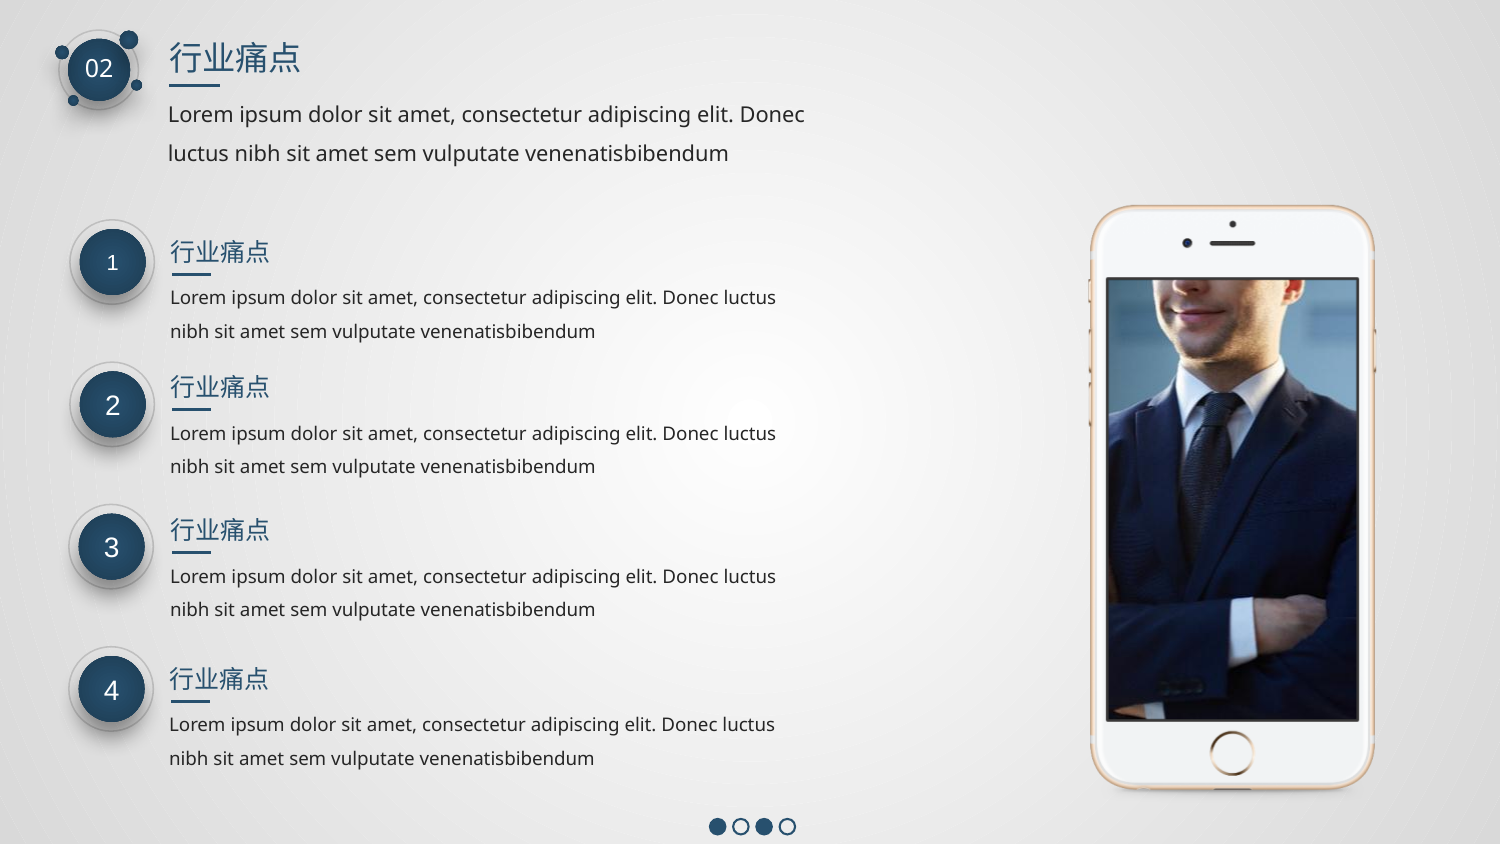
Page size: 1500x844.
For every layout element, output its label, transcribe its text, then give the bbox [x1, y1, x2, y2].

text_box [69, 362, 155, 447]
text_box Lorem ipsum dolor sit amet, consectetur adipiscing elit. Donec luctus nibh sit amet sem vulputate venenatisbibendum [155, 267, 826, 350]
text_box Lorem ipsum dolor sit amet, consectetur adipiscing elit. Donec luctus nibh sit amet sem vulputate venenatisbibendum [153, 79, 825, 174]
text_box 行业痛点 [156, 229, 441, 274]
text_box 行业痛点 [154, 30, 318, 79]
text_box 02 [70, 45, 129, 91]
text_box Lorem ipsum dolor sit amet, consectetur adipiscing elit. Donec luctus nibh sit amet sem vulputate venenatisbibendum [154, 694, 825, 777]
text_box Lorem ipsum dolor sit amet, consectetur adipiscing elit. Donec luctus nibh sit amet sem vulputate venenatisbibendum [155, 402, 826, 485]
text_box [69, 219, 155, 305]
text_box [68, 504, 154, 589]
text_box Lorem ipsum dolor sit amet, consectetur adipiscing elit. Donec luctus nibh sit amet sem vulputate venenatisbibendum [155, 545, 826, 628]
text_box 行业痛点 [156, 507, 441, 553]
text_box 行业痛点 [156, 364, 441, 410]
picture [1069, 181, 1396, 818]
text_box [68, 646, 154, 732]
text_box 行业痛点 [155, 656, 440, 701]
